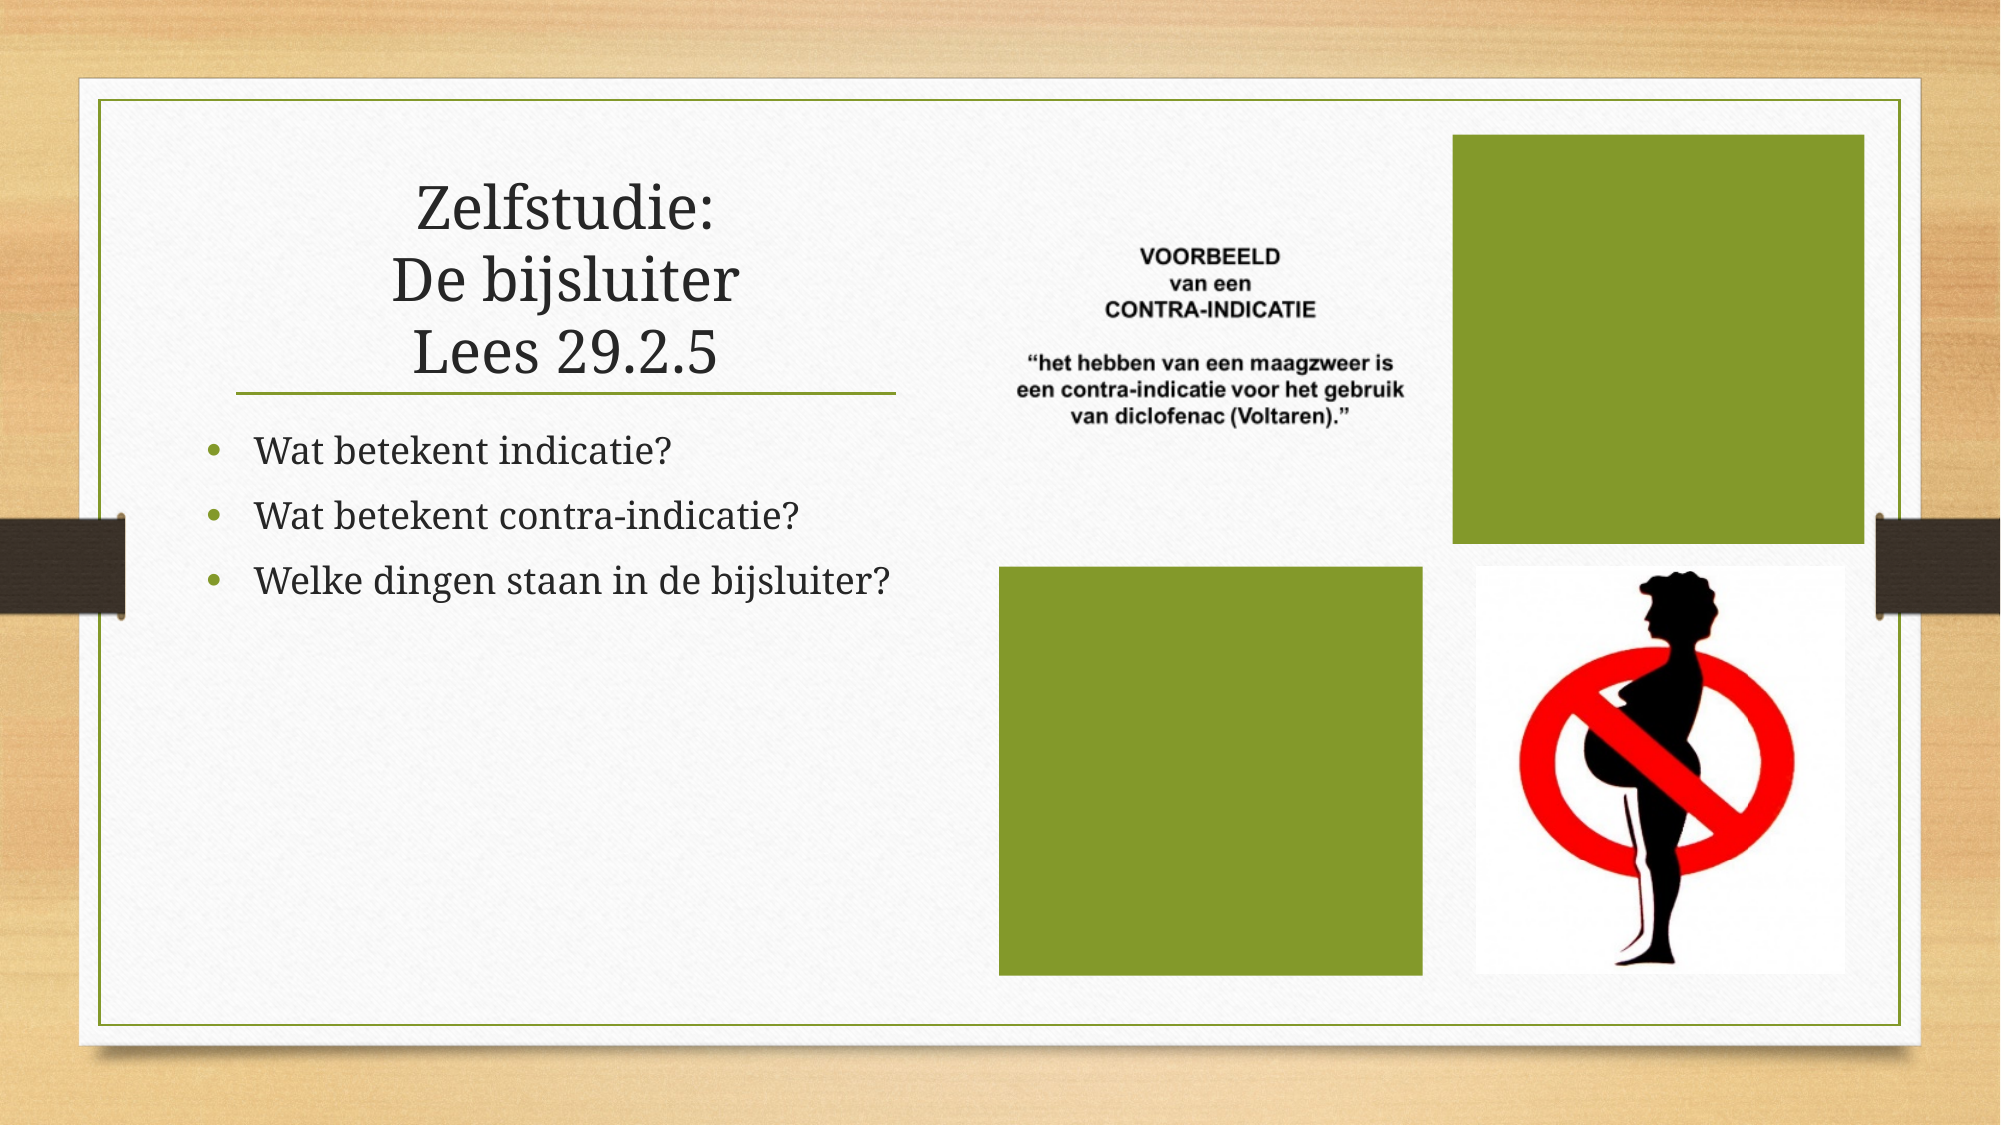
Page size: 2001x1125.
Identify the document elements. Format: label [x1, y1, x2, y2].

text_box [0, 0, 2000, 1125]
picture [1475, 566, 1845, 974]
picture [999, 235, 1424, 443]
